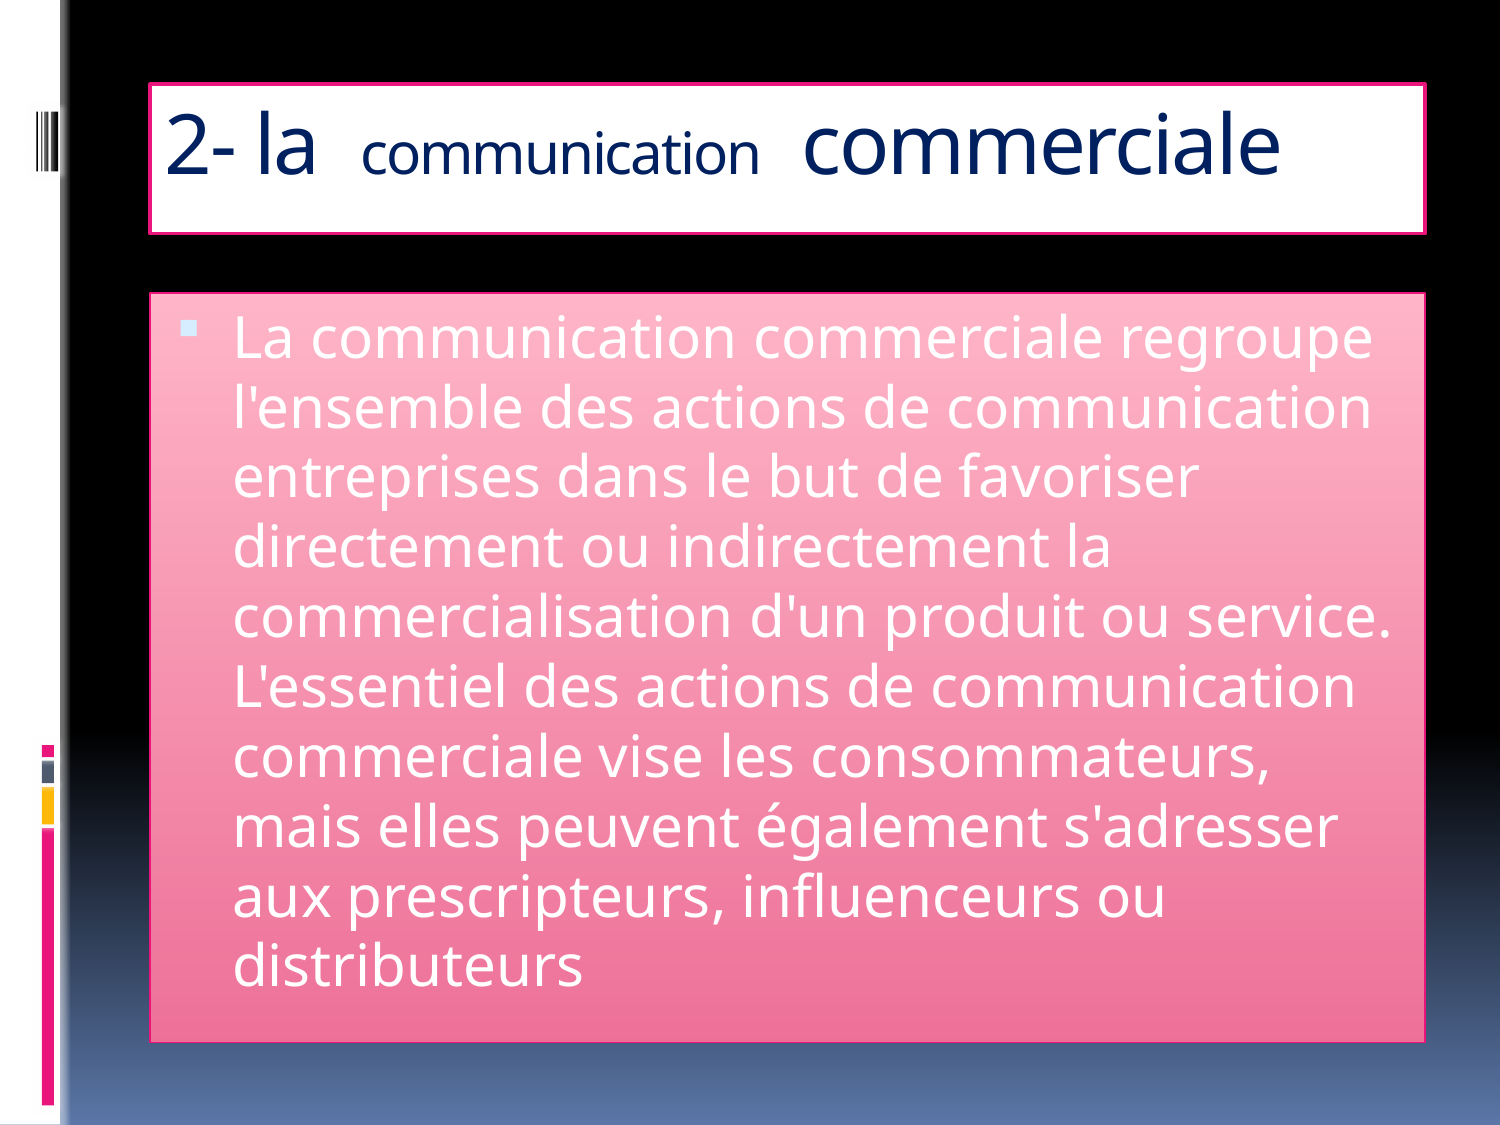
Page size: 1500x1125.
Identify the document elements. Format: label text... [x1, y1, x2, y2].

title 2- la communication commerciale [148, 82, 1427, 235]
list La communication commerciale regroupe l'ensemble des actions de communication entreprises dans le but de favoriser directement ou indirectement la commercialisation d'un produit ou service. L'essentiel des actions de communication commerciale vise les consommateurs, mais elles peuvent également s'adresser aux prescripteurs, influenceurs ou distributeurs [149, 292, 1426, 1043]
